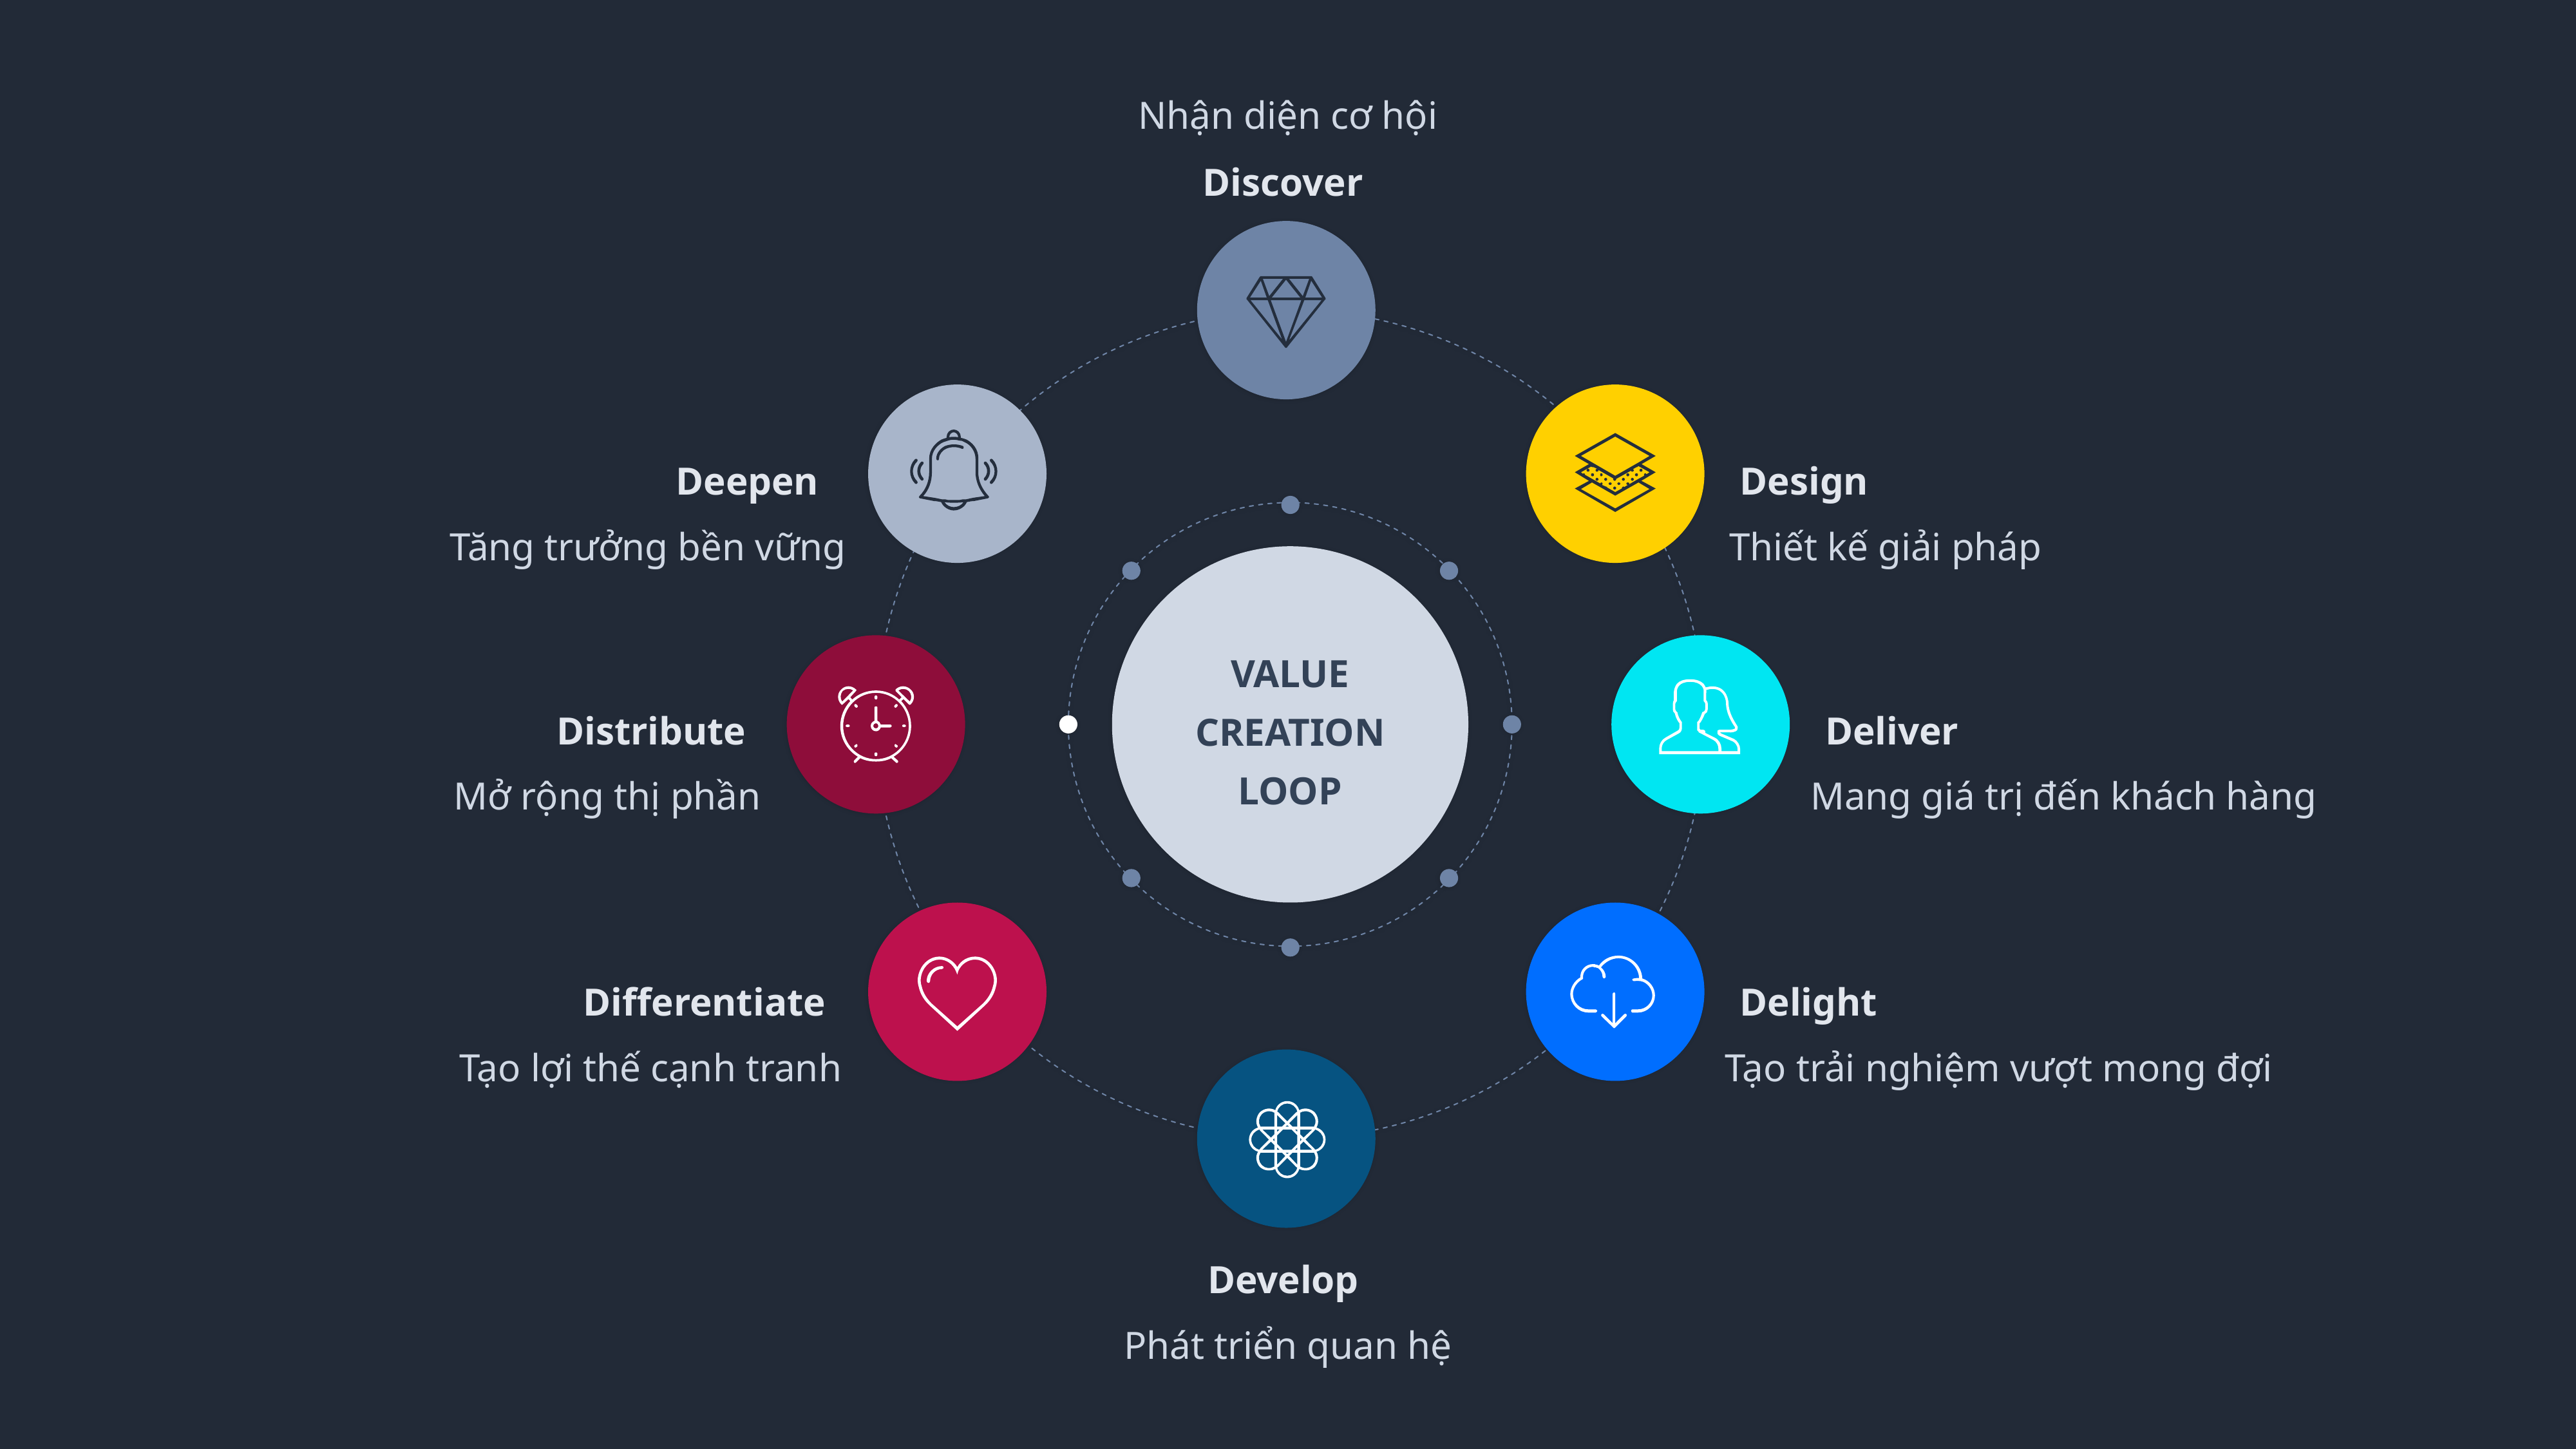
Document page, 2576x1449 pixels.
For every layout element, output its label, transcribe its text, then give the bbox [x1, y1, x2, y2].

text_box [1525, 383, 1706, 564]
text_box [1121, 560, 1142, 581]
text_box Differentiate [583, 957, 836, 1022]
text_box [910, 459, 918, 484]
text_box [1439, 867, 1459, 889]
text_box Tạo lợi thế cạnh tranh [459, 1022, 842, 1097]
text_box Develop [1208, 1235, 1368, 1300]
text_box [786, 634, 967, 815]
text_box [989, 459, 998, 484]
text_box [1121, 867, 1142, 889]
text_box Tăng trưởng bền vững [450, 502, 846, 576]
text_box [1502, 714, 1522, 735]
text_box [1249, 1101, 1326, 1179]
text_box Mang giá trị đến khách hàng [1810, 751, 2317, 826]
text_box Discover [1202, 144, 1374, 211]
text_box [1439, 560, 1459, 581]
text_box [1196, 1048, 1377, 1229]
text_box Deliver [1825, 685, 1969, 751]
text_box [1601, 992, 1627, 1028]
text_box [918, 956, 997, 1031]
text_box Tạo trải nghiệm vượt mong đợi [1725, 1022, 2273, 1097]
text_box Delight [1739, 957, 1888, 1022]
text_box Distribute [556, 685, 756, 751]
text_box [983, 461, 990, 481]
text_box [867, 383, 1048, 564]
text_box [838, 686, 914, 763]
text_box Thiết kế giải pháp [1729, 502, 2042, 576]
text_box [1280, 495, 1301, 515]
text_box [1196, 220, 1377, 401]
text_box [917, 461, 924, 481]
text_box [1659, 679, 1741, 755]
text_box Nhận diện cơ hội [1138, 70, 1438, 144]
text_box [867, 901, 1048, 1083]
text_box Design [1739, 436, 1879, 502]
text_box [886, 318, 1695, 1130]
text_box [918, 429, 989, 511]
text_box [1575, 433, 1656, 513]
text_box [1280, 937, 1301, 958]
text_box Mở rộng thị phần [453, 751, 761, 826]
text_box Phát triển quan hệ [1124, 1300, 1452, 1375]
text_box [1570, 955, 1655, 1013]
text_box [1058, 714, 1079, 735]
text_box Deepen [676, 436, 829, 502]
text_box [1610, 634, 1791, 815]
text_box [1525, 901, 1706, 1083]
text_box [1246, 276, 1326, 348]
